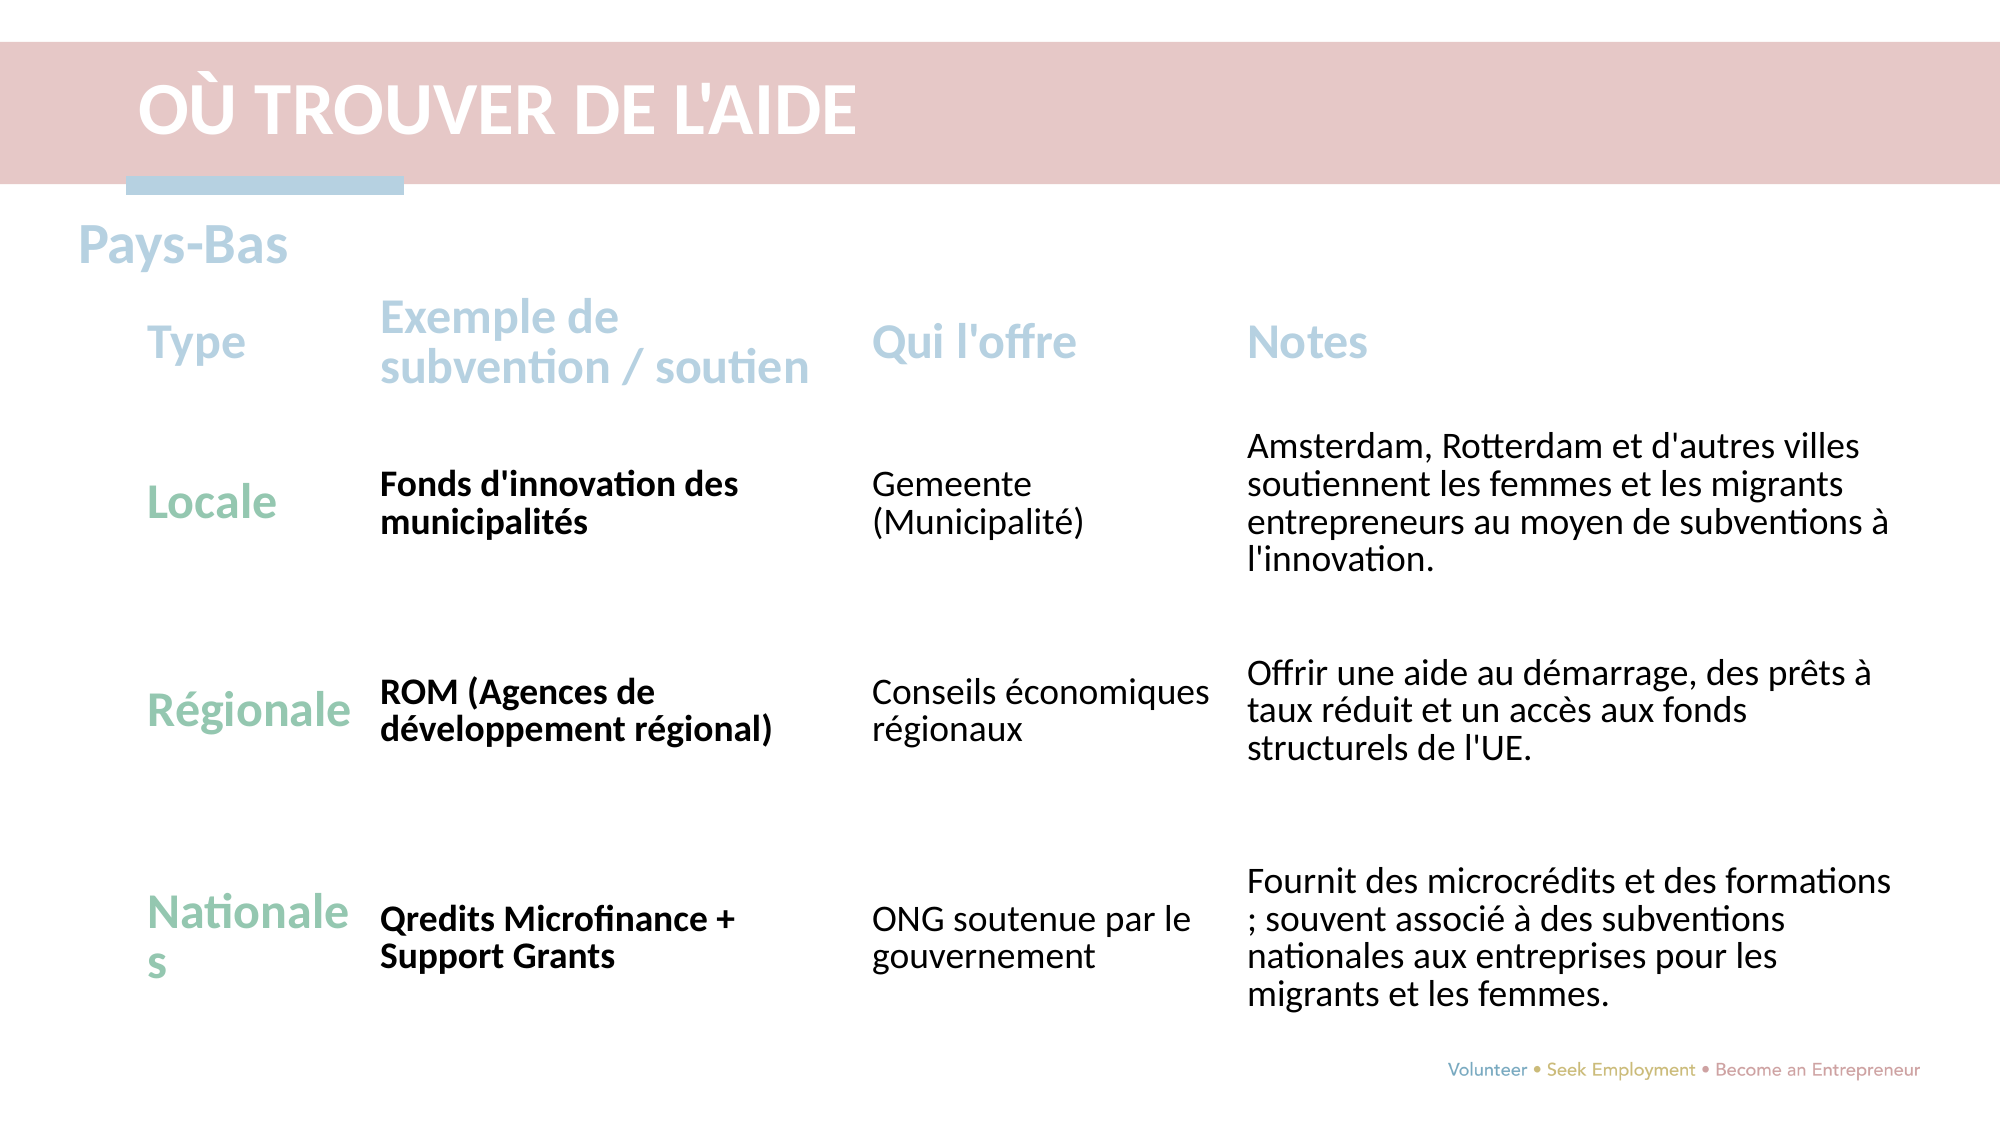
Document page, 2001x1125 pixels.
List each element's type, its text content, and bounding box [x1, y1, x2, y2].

picture [1418, 1046, 1971, 1103]
table_cell Régionale [135, 610, 367, 817]
table_cell Offrir une aide au démarrage, des prêts à taux réduit et un accès aux fonds structurels de l'UE. [1234, 610, 1912, 817]
table_cell Gemeente (Municipalité) [859, 402, 1234, 610]
table_cell Fonds d'innovation des municipalités [367, 402, 859, 610]
text_box Pays-Bas [63, 218, 1949, 720]
table_cell Conseils économiques régionaux [859, 610, 1234, 817]
table_header Type [135, 289, 367, 402]
table_cell Locale [135, 402, 367, 610]
table_header Exemple de subvention / soutien [367, 289, 859, 402]
table_cell Fournit des microcrédits et des formations ; souvent associé à des subventions nationales aux entreprises pour les migrants et les femmes. [1234, 817, 1912, 1064]
table_cell Qredits Microfinance + Support Grants [367, 817, 859, 1064]
table_cell ROM (Agences de développement régional) [367, 610, 859, 817]
table_cell Amsterdam, Rotterdam et d'autres villes soutiennent les femmes et les migrants entrepreneurs au moyen de subventions à l'innovation. [1234, 402, 1912, 610]
table_header Notes [1234, 289, 1912, 402]
list OÙ TROUVER DE L'AIDE [123, 51, 1913, 170]
table_cell ONG soutenue par le gouvernement [859, 817, 1234, 1064]
table_header Qui l'offre [859, 289, 1234, 402]
table_cell Nationales [135, 817, 367, 1064]
